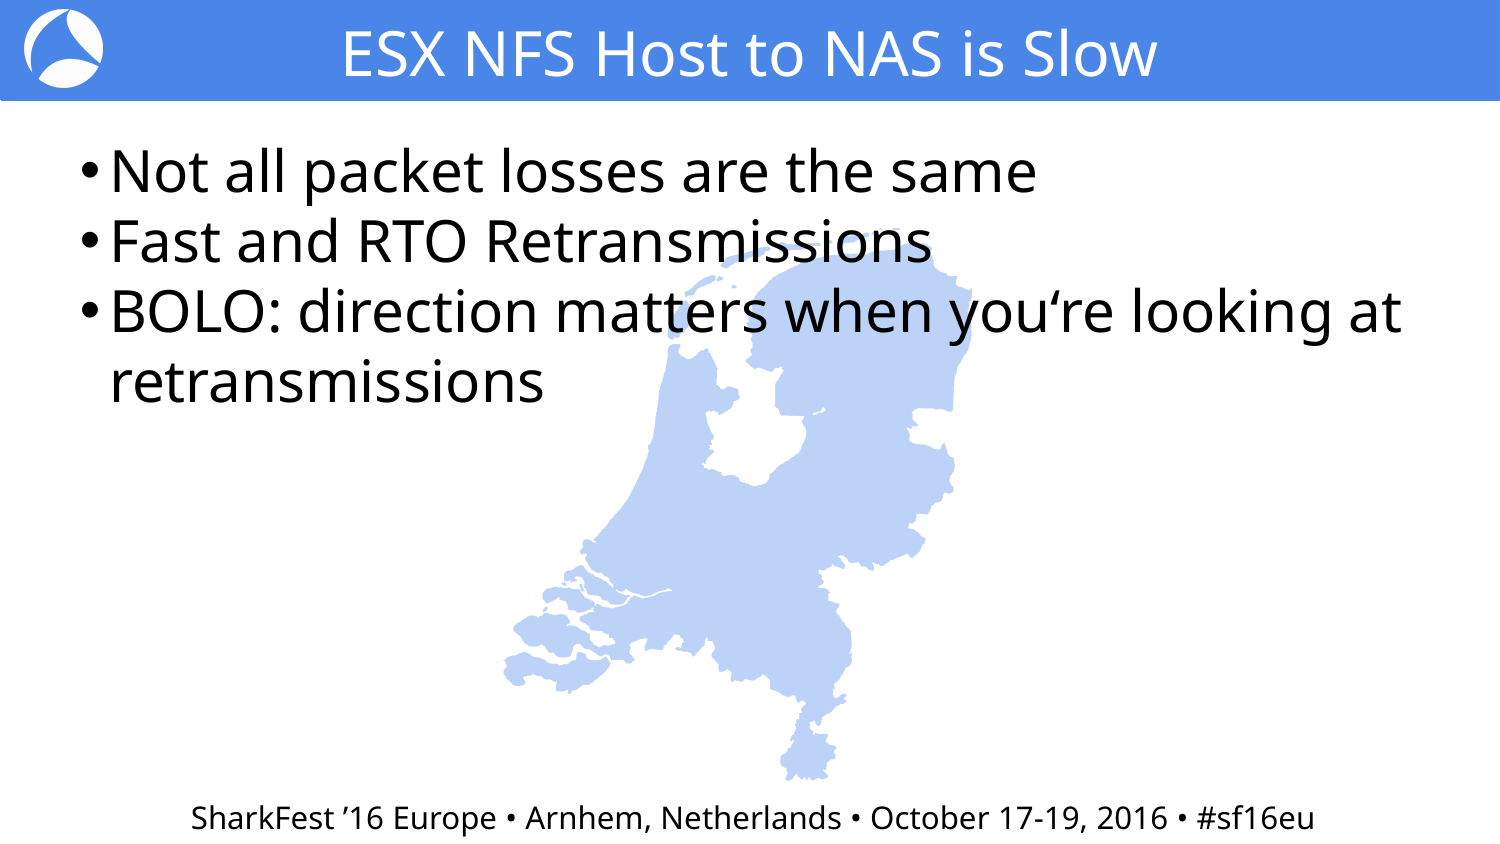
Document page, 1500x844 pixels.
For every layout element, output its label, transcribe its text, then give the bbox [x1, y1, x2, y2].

list ESX NFS Host to NAS is Slow [0, 0, 1500, 103]
list Not all packet losses are the same Fast and RTO Retransmissions BOLO: direction matters when you‘re looking at retransmissions [64, 126, 1436, 788]
